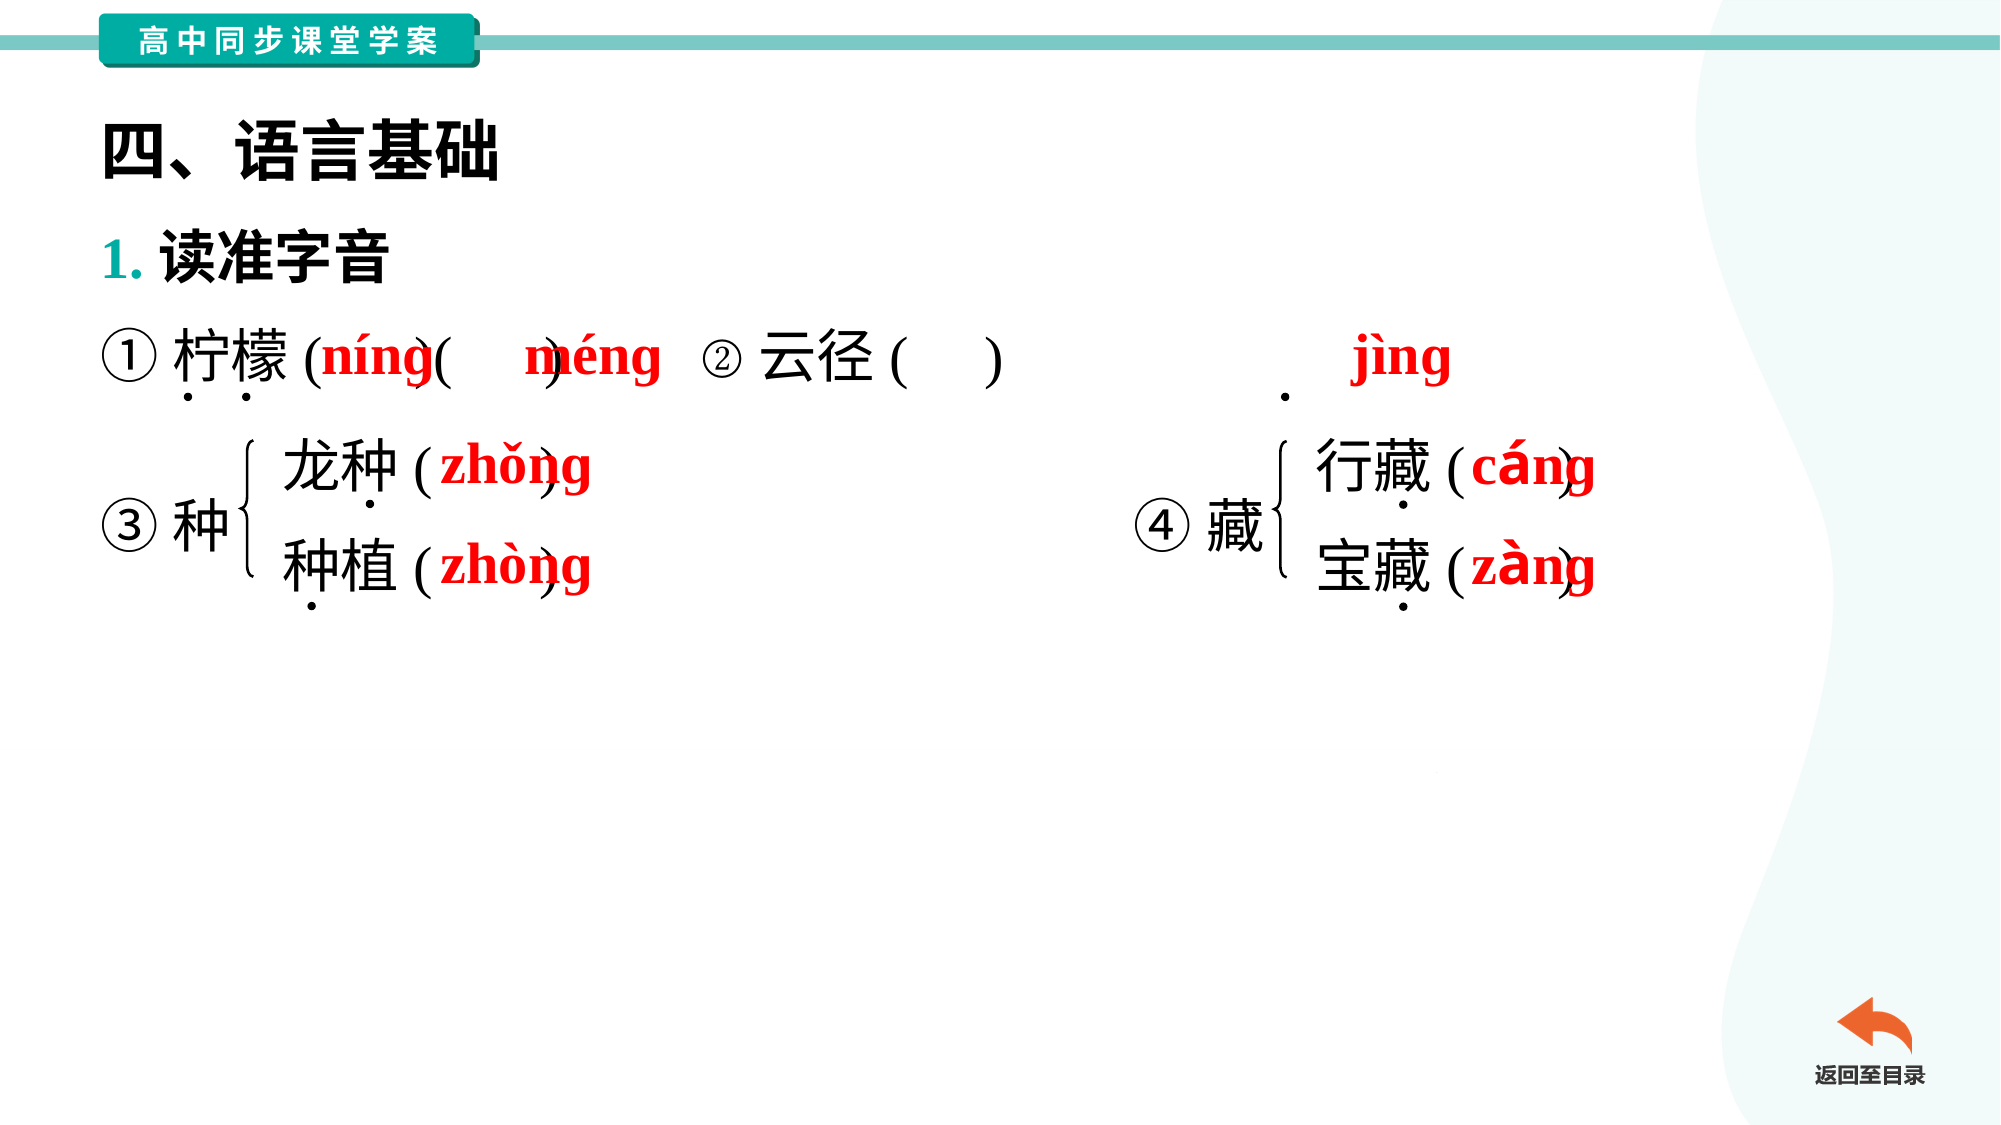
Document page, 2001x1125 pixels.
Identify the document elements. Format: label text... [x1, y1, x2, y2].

text_box [1280, 392, 1290, 402]
text_box 1.读准字音 ①柠檬( )( ) ②云径( ) [100, 189, 1899, 390]
text_box 行藏( ) 宝藏( ) [1315, 399, 1676, 600]
text_box [242, 392, 251, 402]
text_box 龙种( ) 种植( ) [282, 398, 672, 599]
text_box zhǒnɡ [419, 399, 615, 496]
text_box [1399, 500, 1408, 509]
text_box zhònɡ [419, 499, 615, 596]
text_box jìnɡ [1330, 290, 1474, 387]
text_box ④藏 [1133, 459, 1279, 560]
text_box cánɡ [1452, 400, 1616, 496]
text_box nínɡ [300, 290, 456, 387]
picture [0, 0, 2000, 1125]
text_box [183, 392, 193, 402]
text_box [1272, 440, 1287, 578]
text_box [239, 439, 254, 578]
text_box ménɡ [502, 290, 685, 387]
text_box 四、语言基础 [100, 76, 1899, 189]
text_box [365, 499, 375, 509]
text_box zànɡ [1452, 500, 1616, 596]
text_box ③种 [100, 458, 245, 559]
text_box [1399, 602, 1408, 611]
text_box [307, 601, 316, 611]
